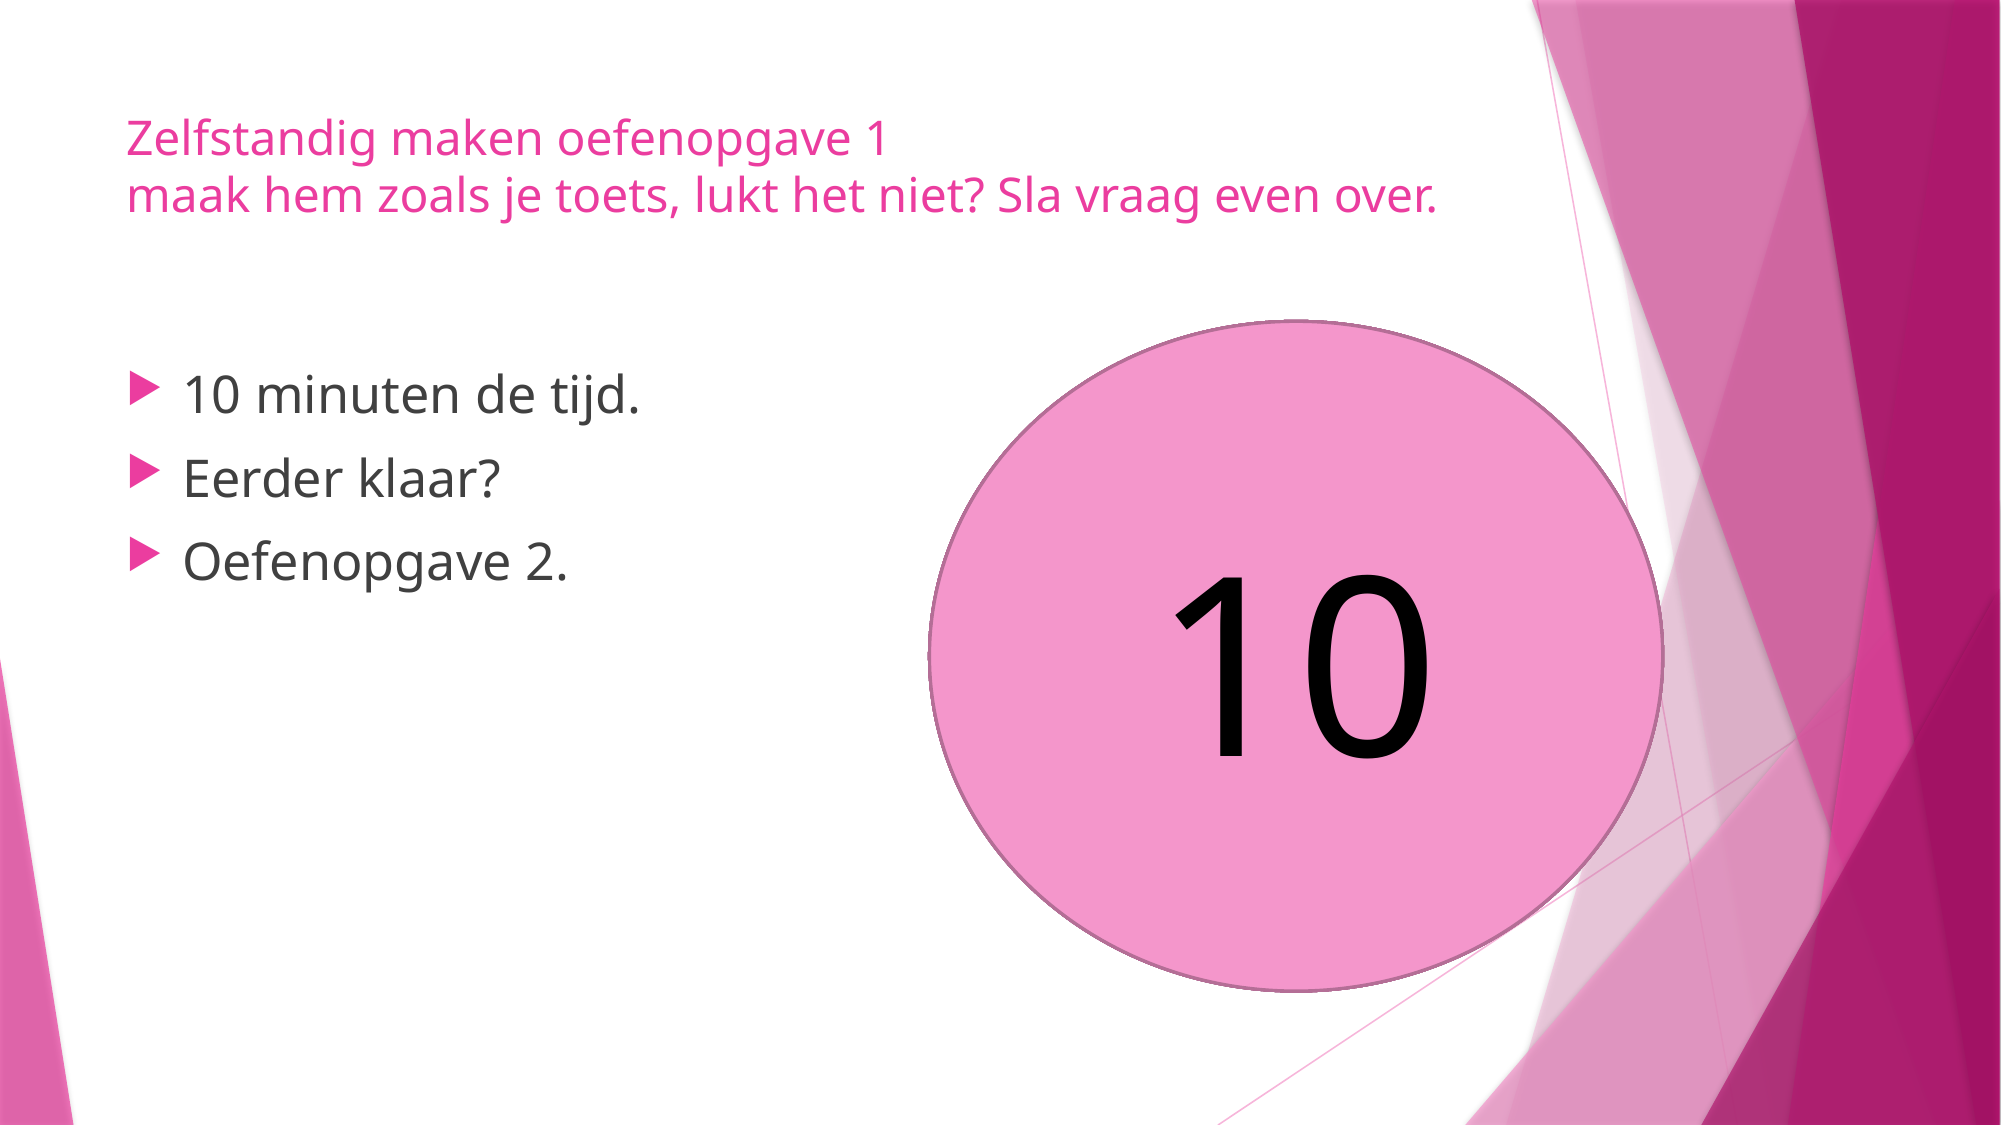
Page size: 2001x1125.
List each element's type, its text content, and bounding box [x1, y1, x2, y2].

text_box 10 [927, 319, 1665, 993]
list 10 minuten de tijd. Eerder klaar? Oefenopgave 2. [111, 354, 831, 962]
title Zelfstandig maken oefenopgave 1 maak hem zoals je toets, lukt het niet? Sla vraag even over. [111, 99, 1522, 317]
